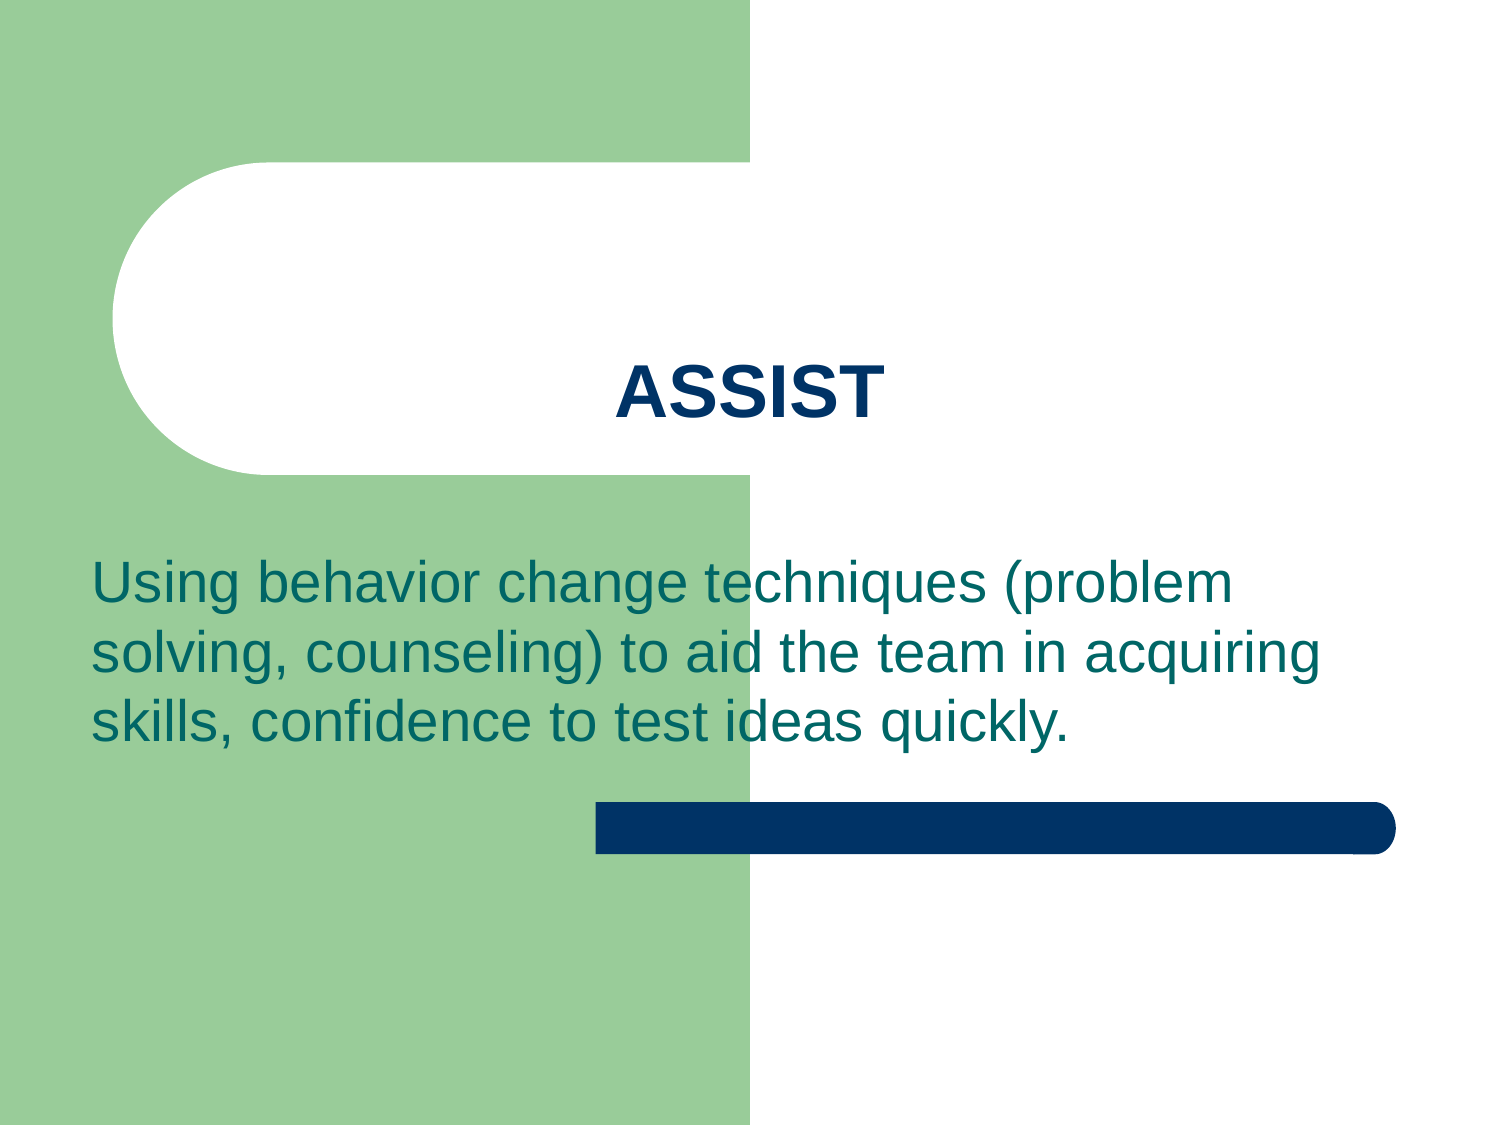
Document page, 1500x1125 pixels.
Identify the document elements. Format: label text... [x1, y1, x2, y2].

title ASSIST [74, 299, 1426, 488]
subtitle Using behavior change techniques (problem solving, counseling) to aid the team in acquiring skills, confidence to test ideas quickly. [76, 585, 1428, 762]
